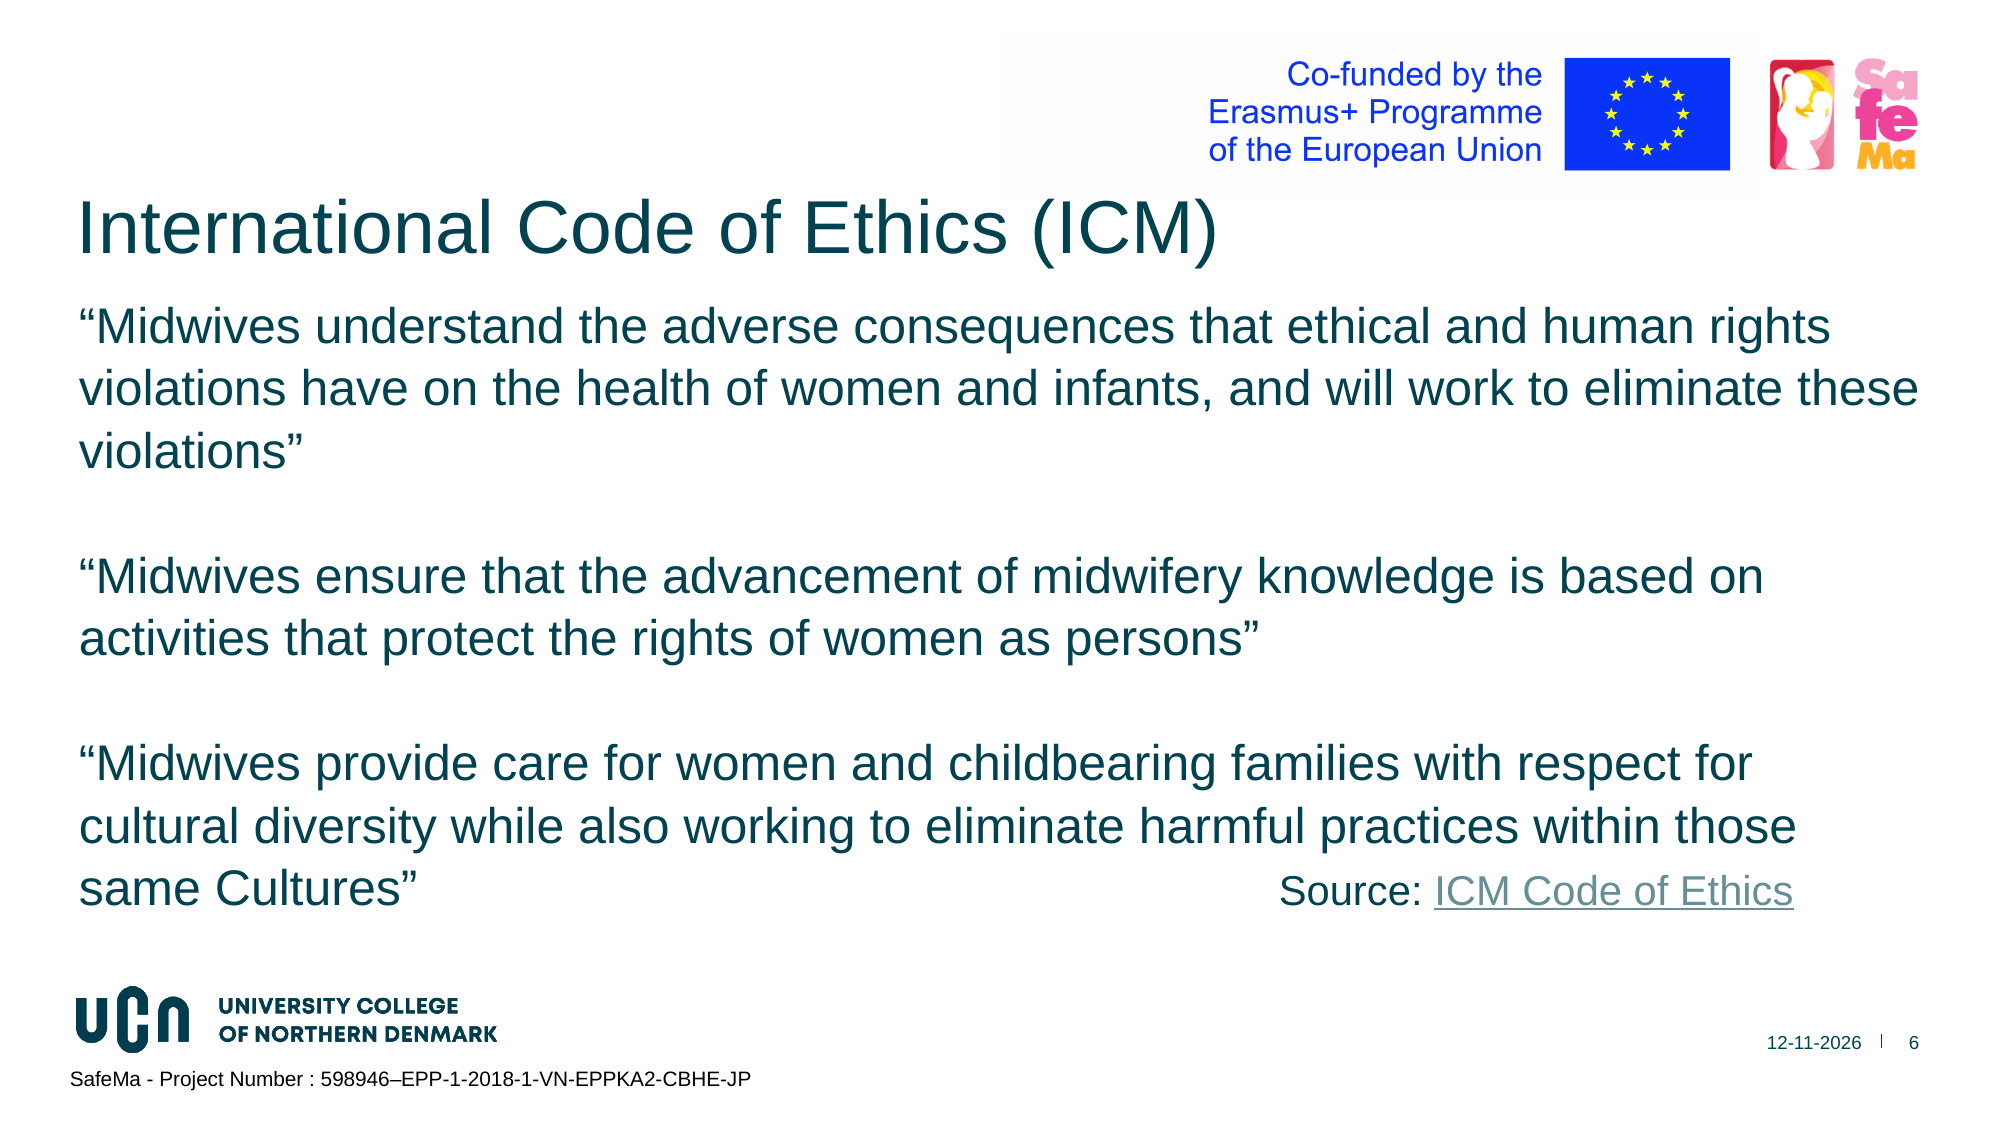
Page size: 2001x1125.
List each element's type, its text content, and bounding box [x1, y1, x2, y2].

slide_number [1562, 1021, 1862, 1063]
picture [128, 986, 497, 1053]
list “Midwives understand the adverse consequences that ethical and human rights violations have on the health of women and infants, and will work to eliminate these violations” “Midwives ensure that the advancement of midwifery knowledge is based on activities that protect the rights of women as persons” “Midwives provide care for women and childbearing families with respect for cultural diversity while also working to eliminate harmful practices within those same Cultures” Source: ICM Code of Ethics [78, 290, 1922, 904]
title International Code of Ethics (ICM) [76, 189, 1920, 254]
picture [999, 30, 1757, 198]
text_box SafeMa - Project Number : 598946–EPP-1-2018-1-VN-EPPKA2-CBHE-JP [54, 1058, 1107, 1099]
picture [1767, 54, 1923, 173]
picture [76, 986, 127, 1053]
slide_number 6 [1874, 1021, 1920, 1063]
